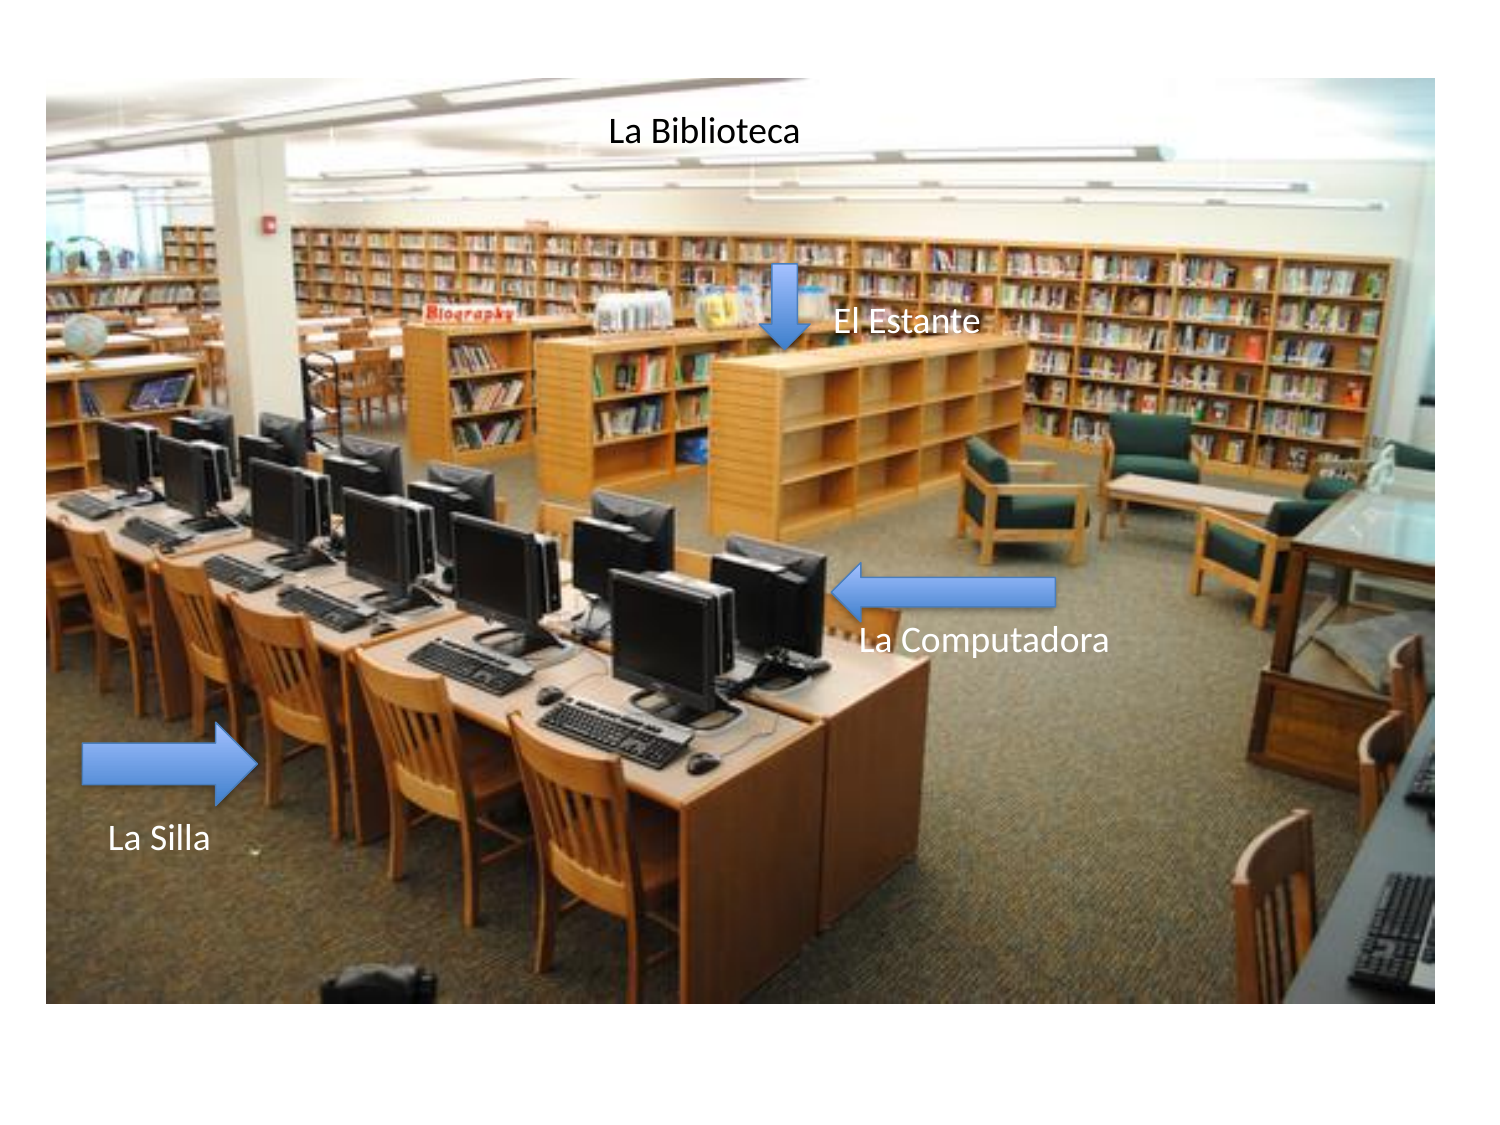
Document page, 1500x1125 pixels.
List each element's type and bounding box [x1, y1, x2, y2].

picture [45, 78, 1436, 1004]
